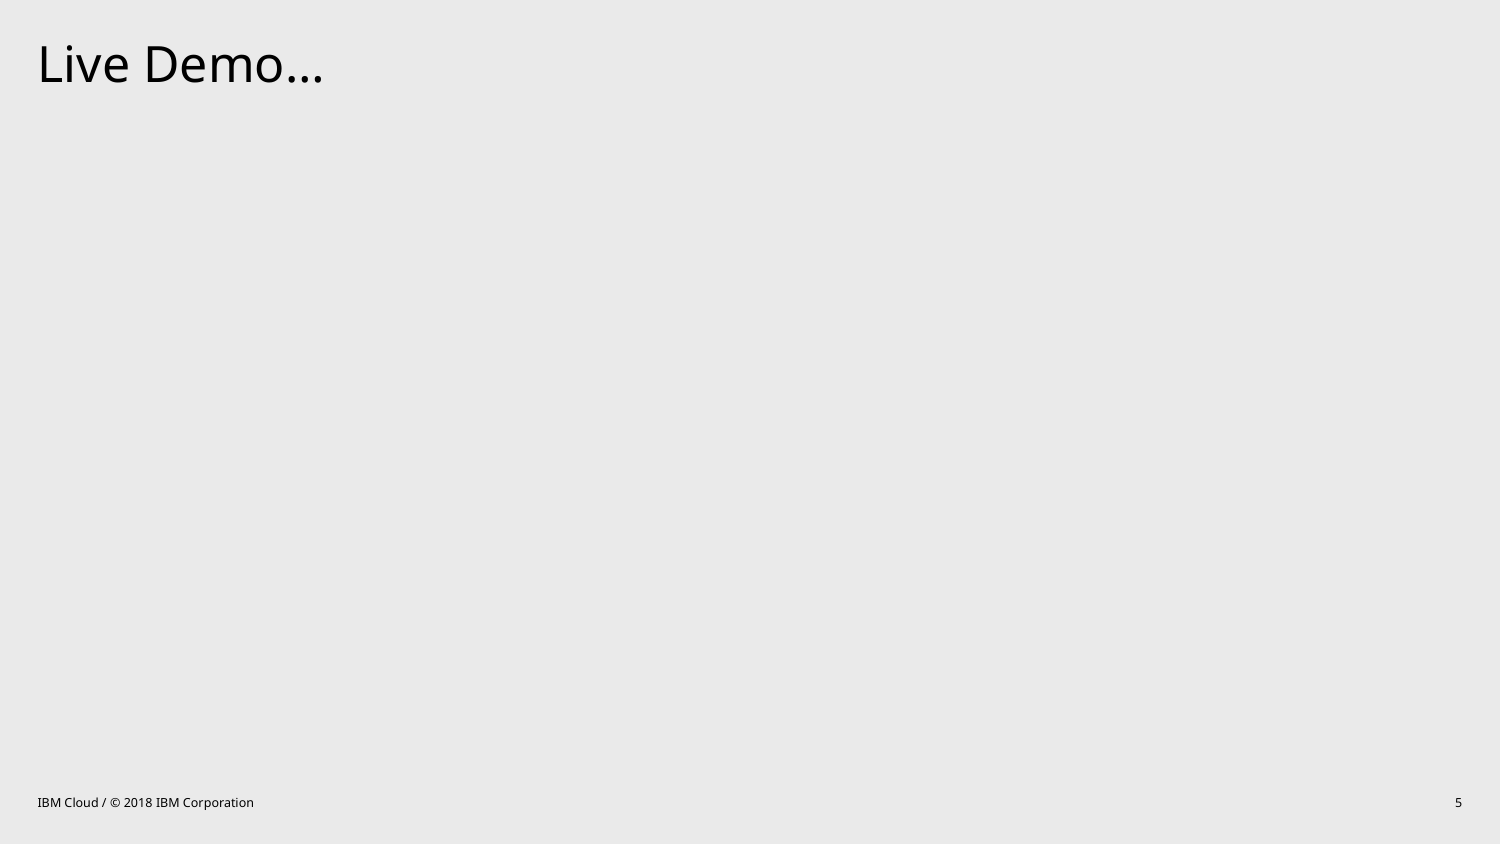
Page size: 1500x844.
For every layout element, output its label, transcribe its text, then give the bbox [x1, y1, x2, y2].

title Live Demo… [37, 38, 1463, 154]
footer IBM Cloud / © 2018 IBM Corporation [37, 791, 1088, 815]
slide_number 5 [1125, 791, 1463, 815]
